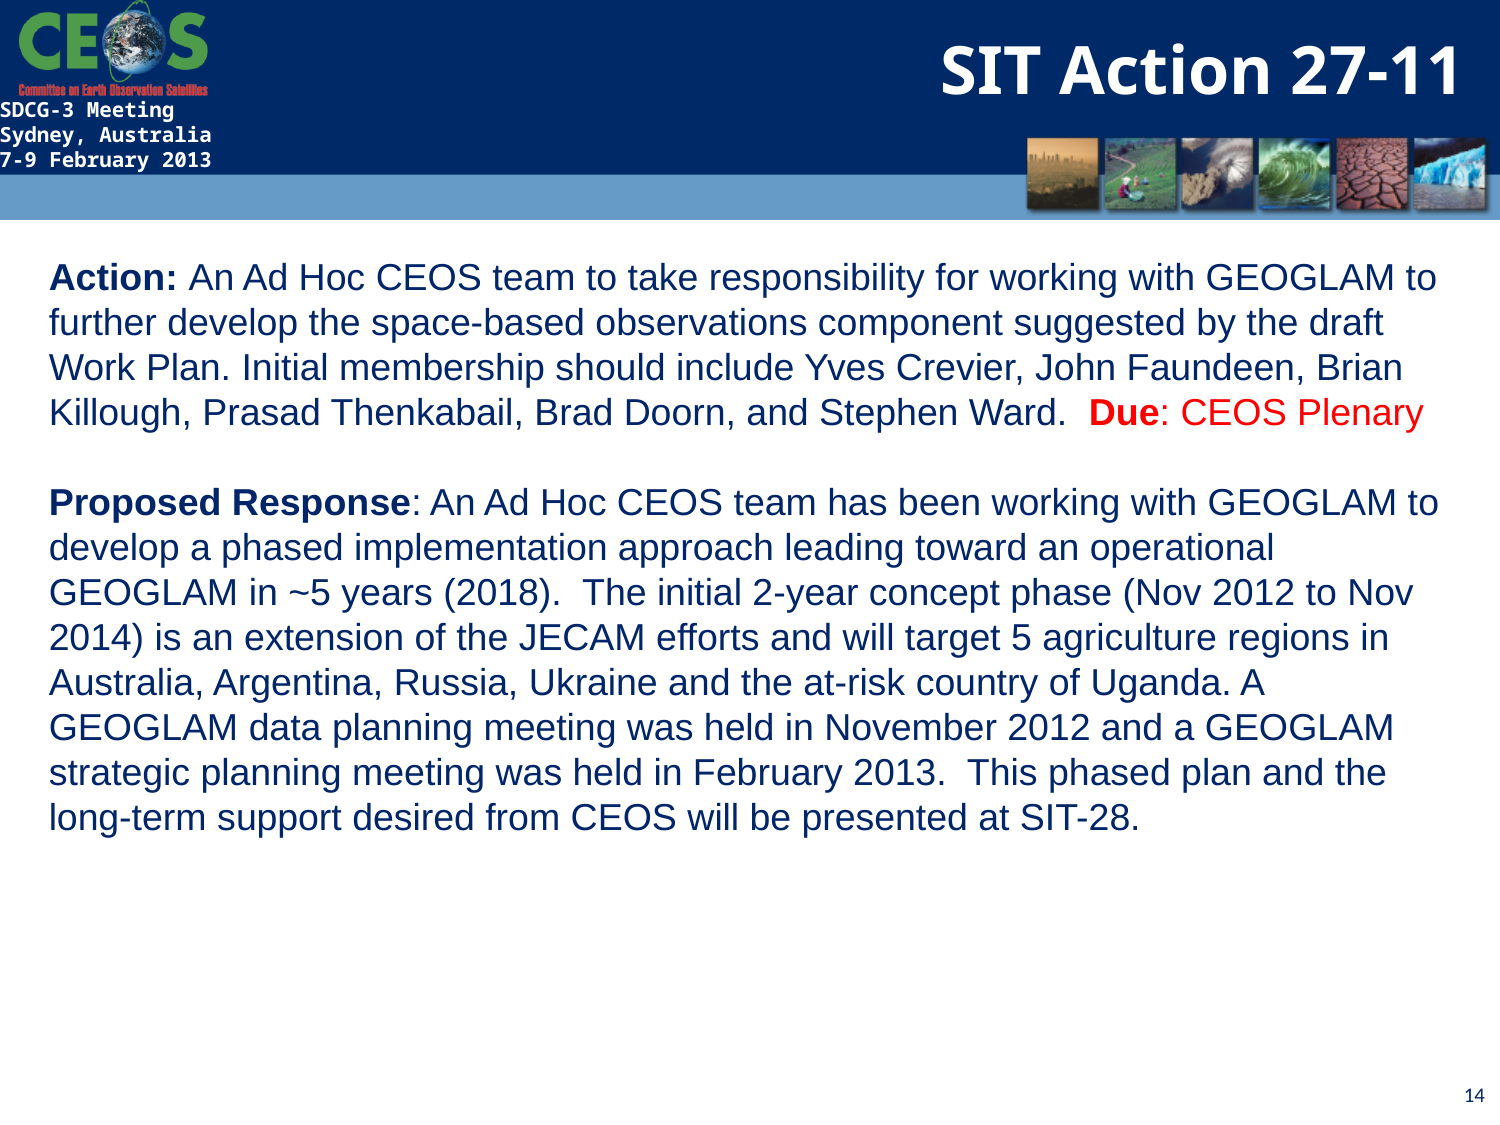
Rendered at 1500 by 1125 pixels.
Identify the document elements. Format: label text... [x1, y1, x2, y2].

picture [0, 0, 1500, 220]
text_box SIT Action 27-11 [254, 18, 1481, 118]
text_box Action: An Ad Hoc CEOS team to take responsibility for working with GEOGLAM to further develop the space-based observations component suggested by the draft Work Plan. Initial membership should include Yves Crevier, John Faundeen, Brian Killough, Prasad Thenkabail, Brad Doorn, and Stephen Ward. Due: CEOS Plenary Proposed Response: An Ad Hoc CEOS team has been working with GEOGLAM to develop a phased implementation approach leading toward an operational GEOGLAM in ~5 years (2018). The initial 2-year concept phase (Nov 2012 to Nov 2014) is an extension of the JECAM efforts and will target 5 agriculture regions in Australia, Argentina, Russia, Ukraine and the at-risk country of Uganda. A GEOGLAM data planning meeting was held in November 2012 and a GEOGLAM strategic planning meeting was held in February 2013. This phased plan and the long-term support desired from CEOS will be presented at SIT-28. [34, 245, 1463, 981]
slide_number 14 [1187, 1073, 1500, 1125]
